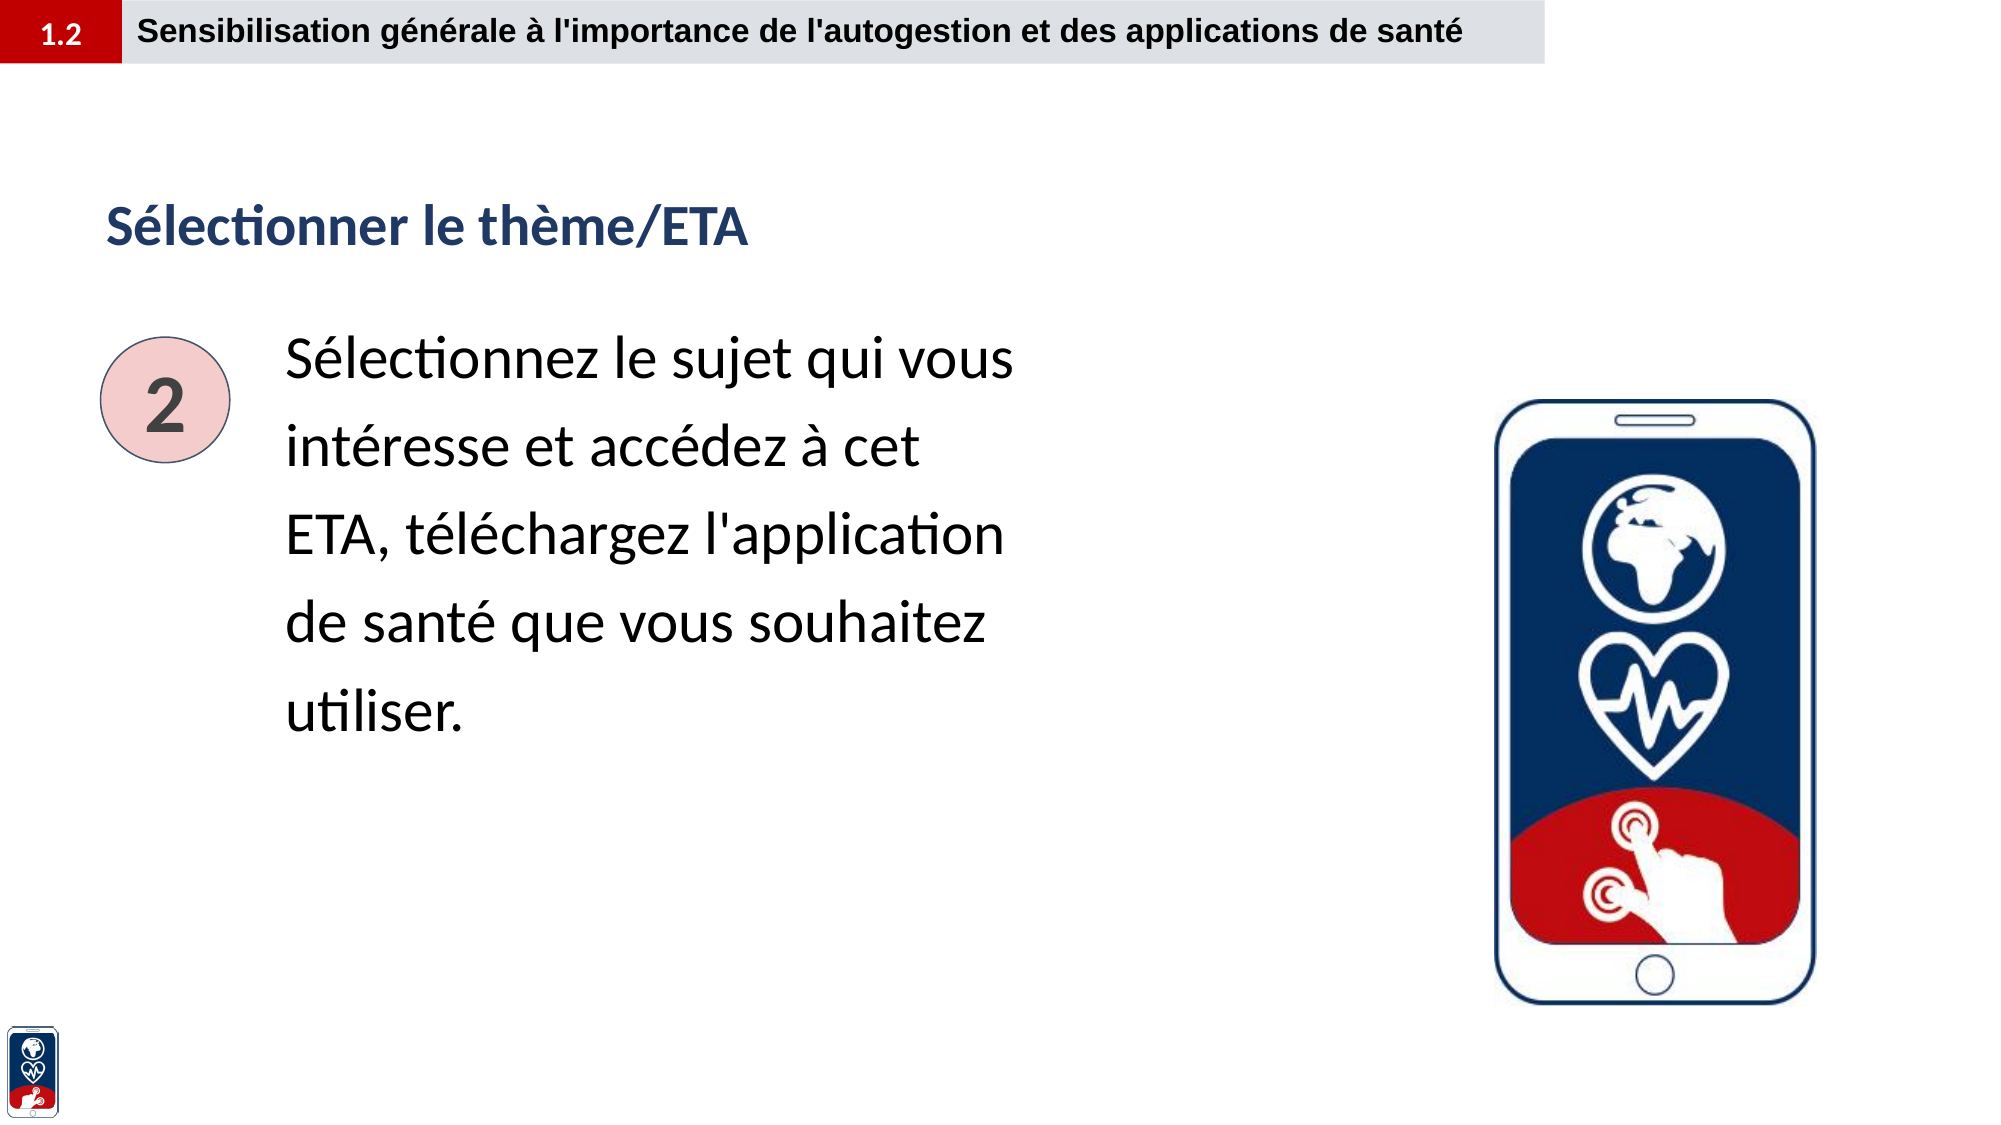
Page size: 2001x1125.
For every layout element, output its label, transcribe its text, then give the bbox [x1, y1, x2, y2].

text_box Sensibilisation générale à l'importance de l'autogestion et des applications de santé [122, 0, 1545, 64]
picture [1494, 399, 1817, 1008]
text_box 1.2 [0, 0, 122, 64]
picture [7, 1026, 59, 1118]
title Sélectionner le thème/ETA [91, 177, 1906, 277]
text_box 2 [129, 334, 238, 465]
list Sélectionnez le sujet qui vous intéresse et accédez à cet ETA, téléchargez l'application de santé que vous souhaitez utiliser. [270, 295, 1052, 1094]
text_box [100, 347, 129, 452]
